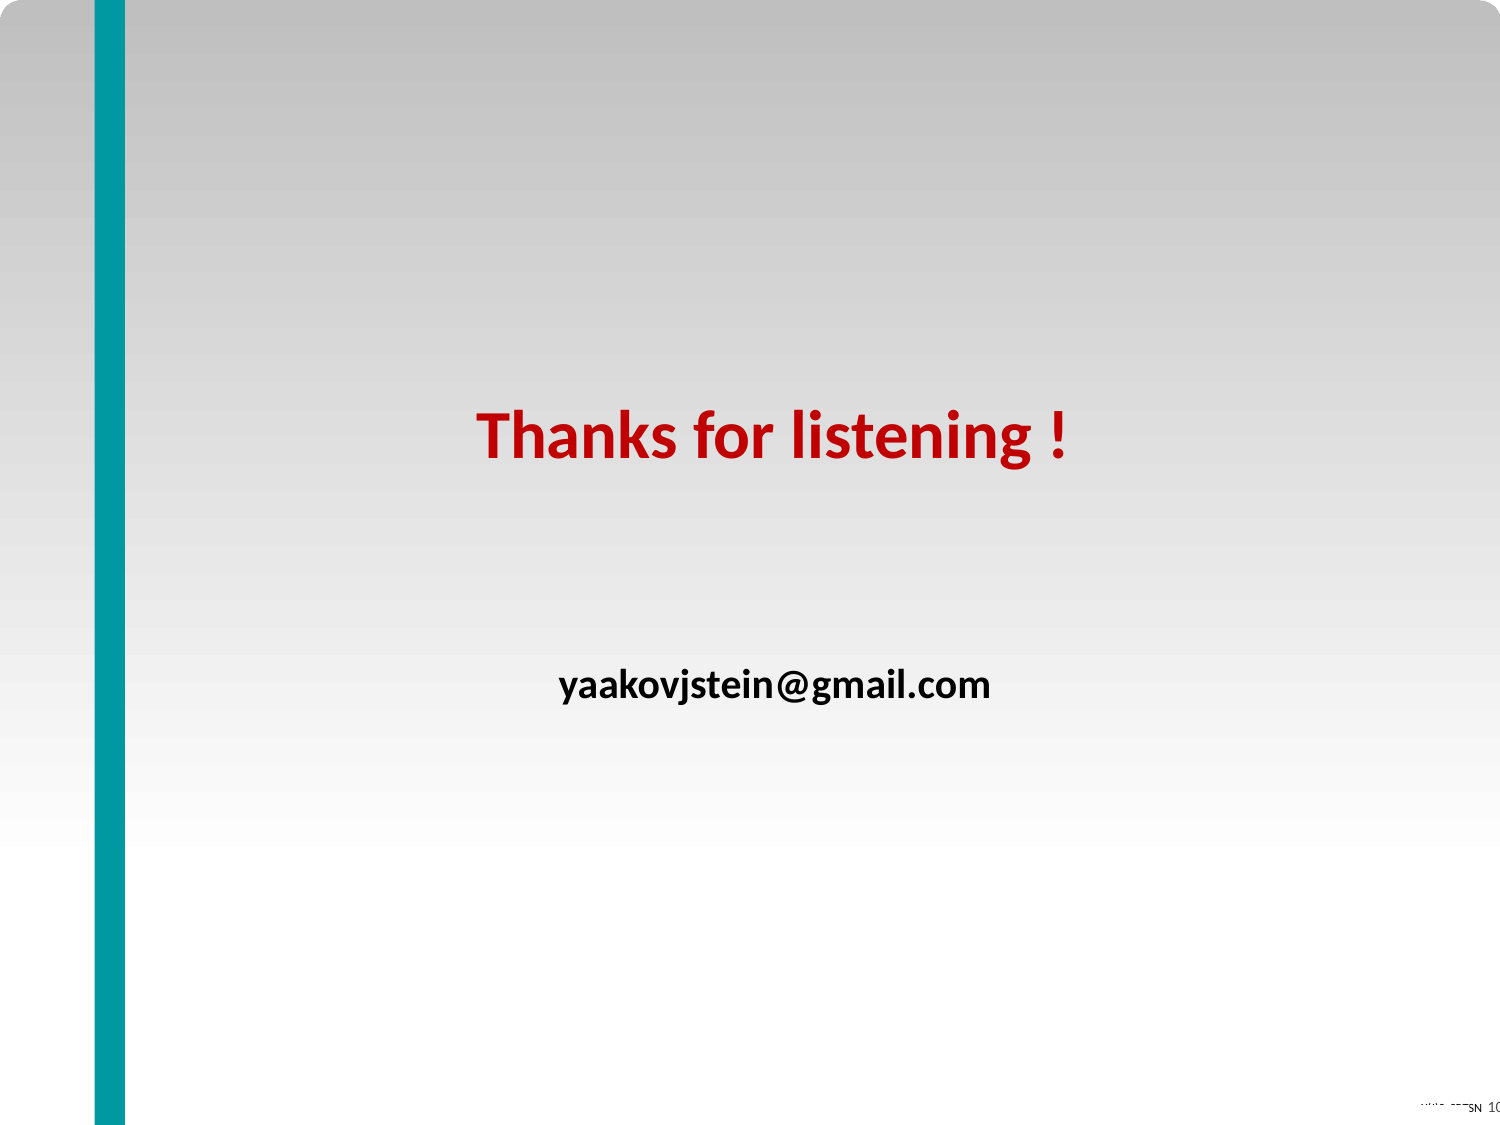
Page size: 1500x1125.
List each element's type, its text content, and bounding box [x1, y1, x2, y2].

title Thanks for listening ! [433, 357, 1114, 517]
list yaakovjstein@gmail.com [436, 649, 1114, 787]
